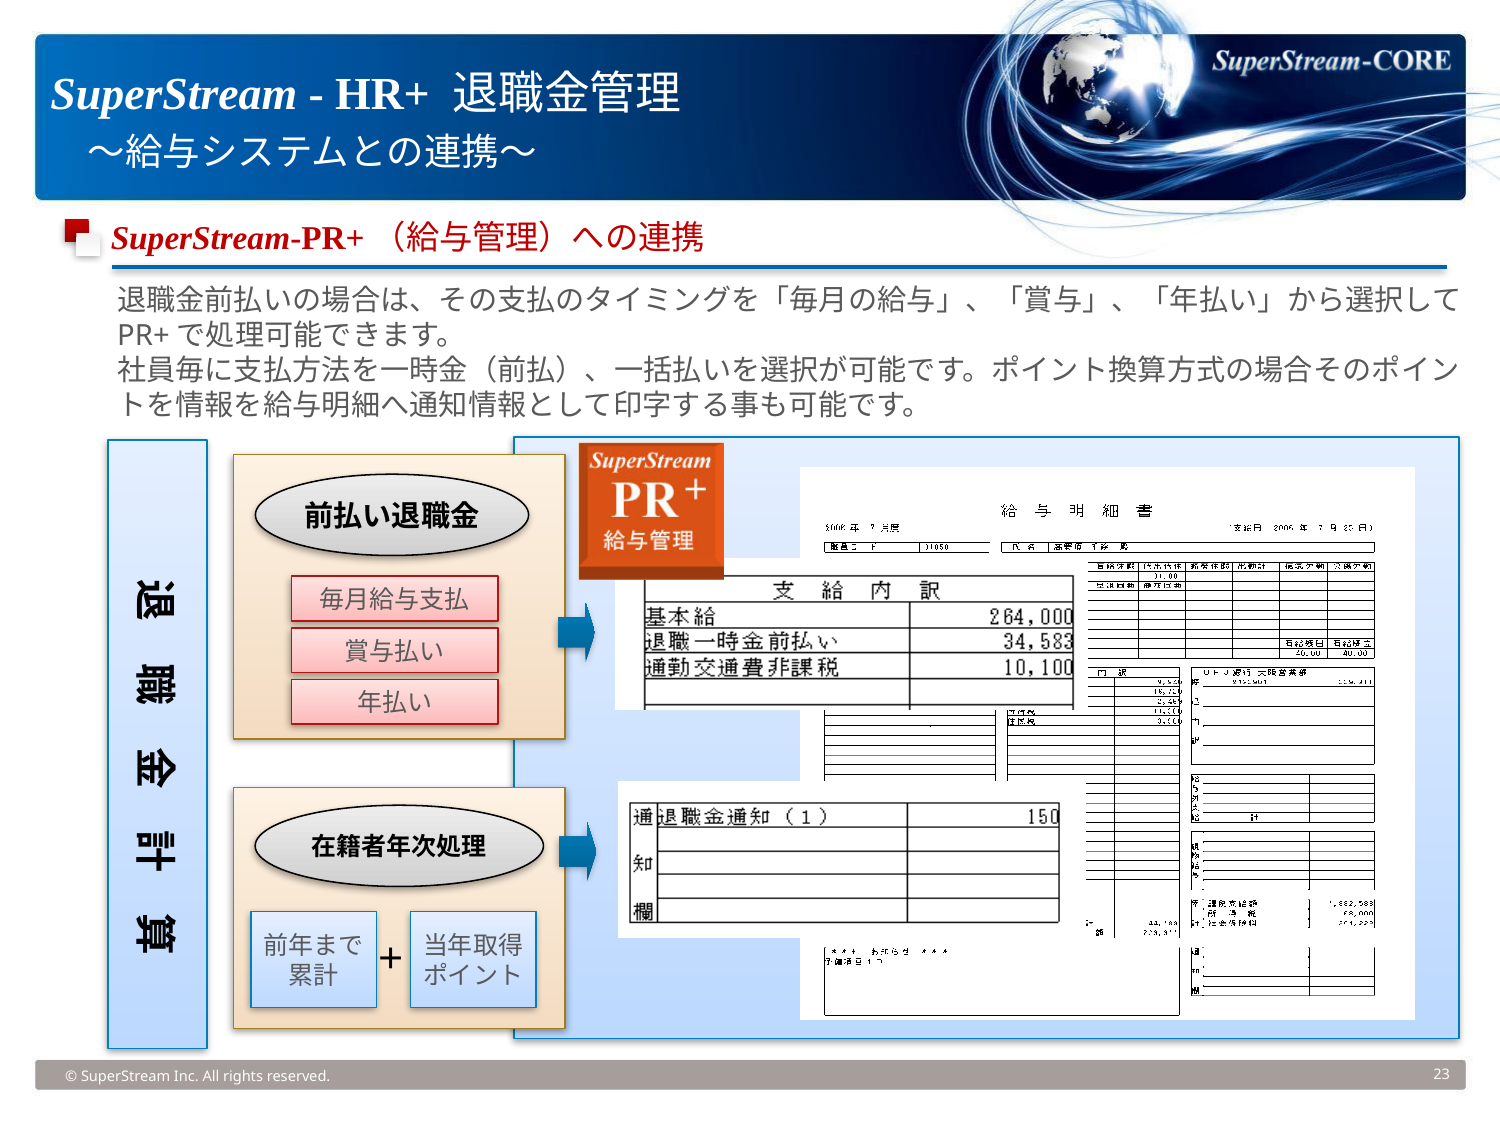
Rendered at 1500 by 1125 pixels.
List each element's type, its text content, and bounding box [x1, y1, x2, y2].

text_box 前払い退職金 [254, 473, 530, 557]
text_box ＋ [361, 933, 411, 984]
text_box 退職金前払いの場合は、その支払のタイミングを「毎月の給与」、「賞与」、「年払い」から選択してPR+で処理可能できます。 社員毎に支払方法を一時金（前払）、一括払いを選択が可能です。ポイント換算方式の場合そのポイントを情報を給与明細へ通知情報として印字する事も可能です。 [102, 273, 1491, 429]
text_box [233, 454, 566, 740]
text_box 年払い [291, 679, 499, 725]
footer © SuperStream Inc. All rights reserved. [50, 1059, 423, 1094]
text_box 在籍者年次処理 [254, 804, 545, 888]
text_box 退 職 金 計 算 [107, 439, 208, 1049]
text_box [513, 436, 1460, 1039]
text_box [559, 822, 597, 882]
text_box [64, 219, 101, 256]
text_box SuperStream - HR+ 退職金管理 ～給与システムとの連携～ [35, 35, 1166, 202]
text_box 毎月給与支払 [291, 575, 499, 622]
picture [0, 0, 1500, 1125]
text_box [558, 602, 595, 662]
text_box 賞与払い [291, 627, 499, 673]
text_box 当年取得 ポイント [410, 911, 537, 1008]
slide_number 23 [1331, 1060, 1450, 1090]
text_box SuperStream-PR+（給与管理）への連携 [96, 209, 1235, 264]
text_box [233, 787, 566, 1029]
text_box 前年まで 累計 [250, 911, 377, 1008]
